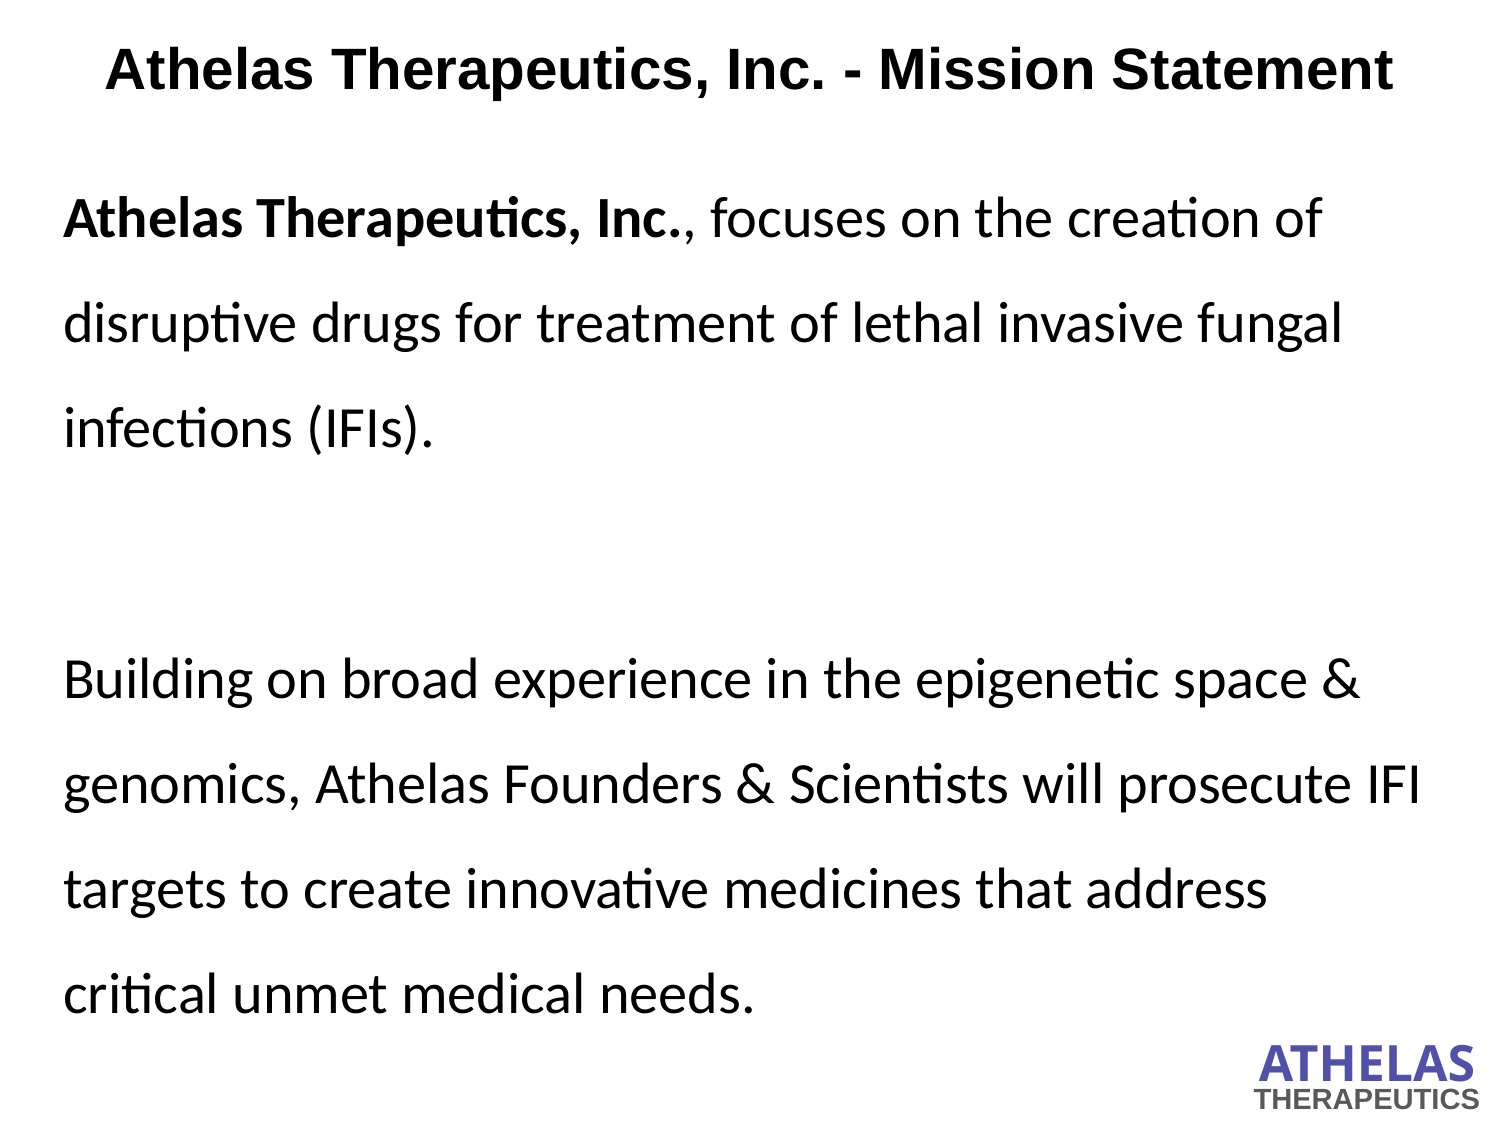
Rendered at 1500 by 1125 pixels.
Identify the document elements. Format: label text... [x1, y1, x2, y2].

text_box ATHELAS THERAPEUTICS [1238, 1040, 1496, 1122]
list Athelas Therapeutics, Inc., focuses on the creation of disruptive drugs for treatment of lethal invasive fungal infections (IFIs). Building on broad experience in the epigenetic space & genomics, Athelas Founders & Scientists will prosecute IFI targets to create innovative medicines that address critical unmet medical needs. [48, 136, 1452, 833]
title Athelas Therapeutics, Inc. - Mission Statement [75, 18, 1425, 123]
